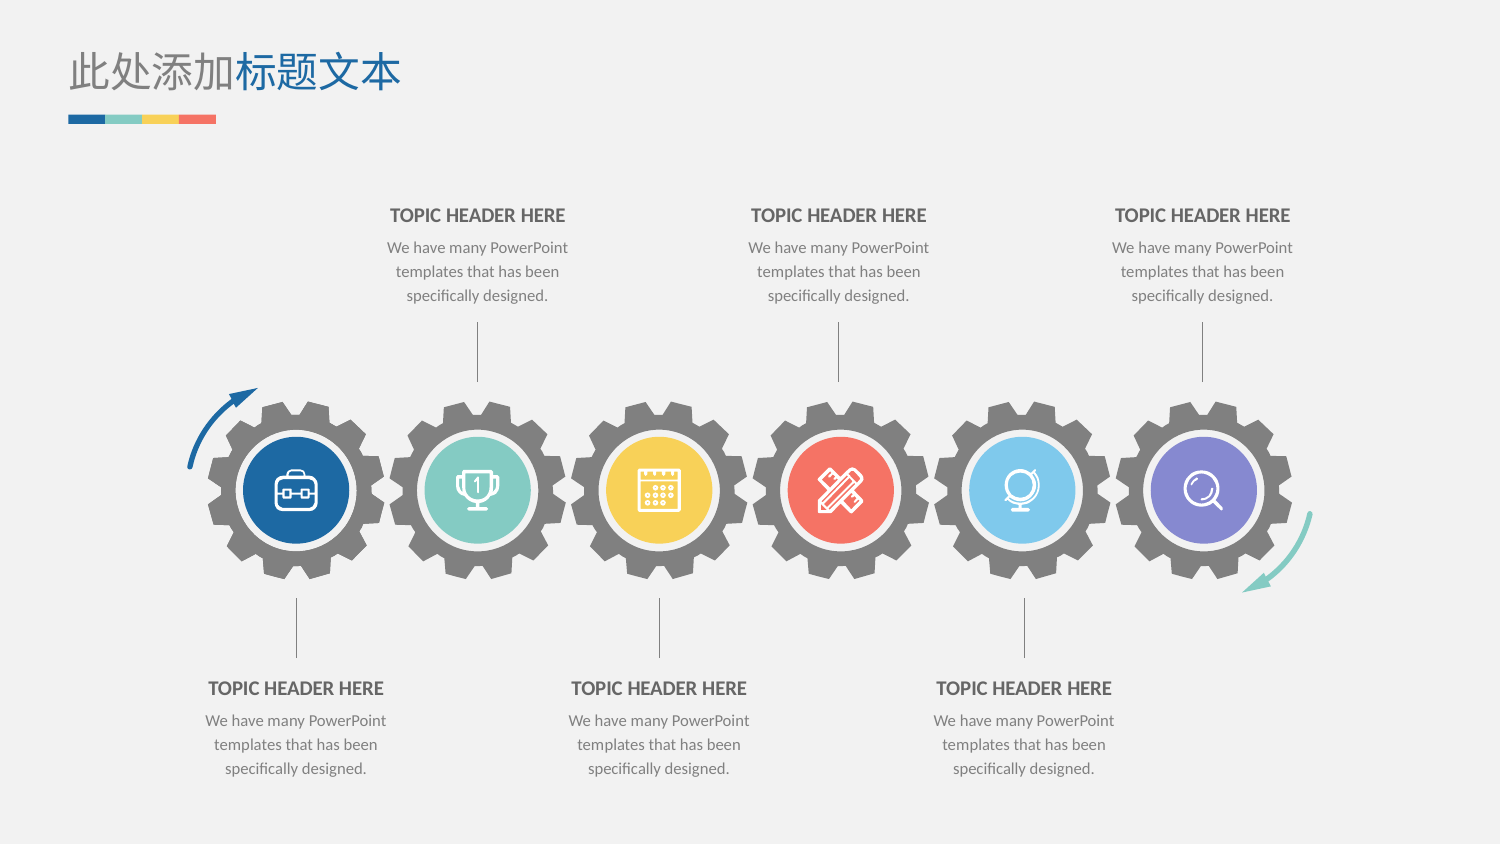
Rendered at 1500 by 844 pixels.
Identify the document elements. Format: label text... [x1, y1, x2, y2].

text_box [787, 436, 894, 544]
text_box TOPIC HEADER HERE We have many PowerPoint templates that has been specifically designed. [361, 196, 595, 305]
text_box [187, 387, 258, 470]
text_box TOPIC HEADER HERE We have many PowerPoint templates that has been specifically designed. [907, 669, 1141, 778]
text_box [752, 401, 929, 580]
text_box [456, 469, 500, 511]
text_box [389, 401, 566, 580]
text_box [817, 467, 864, 514]
text_box [207, 401, 385, 580]
text_box [606, 436, 713, 544]
text_box TOPIC HEADER HERE We have many PowerPoint templates that has been specifically designed. [179, 669, 413, 778]
text_box [1004, 469, 1040, 512]
text_box [424, 436, 531, 544]
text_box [68, 114, 217, 125]
text_box TOPIC HEADER HERE We have many PowerPoint templates that has been specifically designed. [722, 196, 956, 305]
text_box [637, 468, 681, 512]
text_box 此处添加标题文本 [68, 45, 524, 96]
text_box TOPIC HEADER HERE We have many PowerPoint templates that has been specifically designed. [1086, 196, 1320, 305]
text_box [243, 436, 350, 544]
text_box [571, 401, 748, 580]
text_box [1242, 511, 1313, 593]
text_box [934, 401, 1111, 580]
text_box [274, 469, 318, 512]
text_box [1150, 436, 1257, 544]
text_box TOPIC HEADER HERE We have many PowerPoint templates that has been specifically designed. [542, 669, 776, 778]
text_box [1115, 401, 1293, 580]
text_box [1183, 470, 1223, 511]
text_box [969, 436, 1076, 544]
